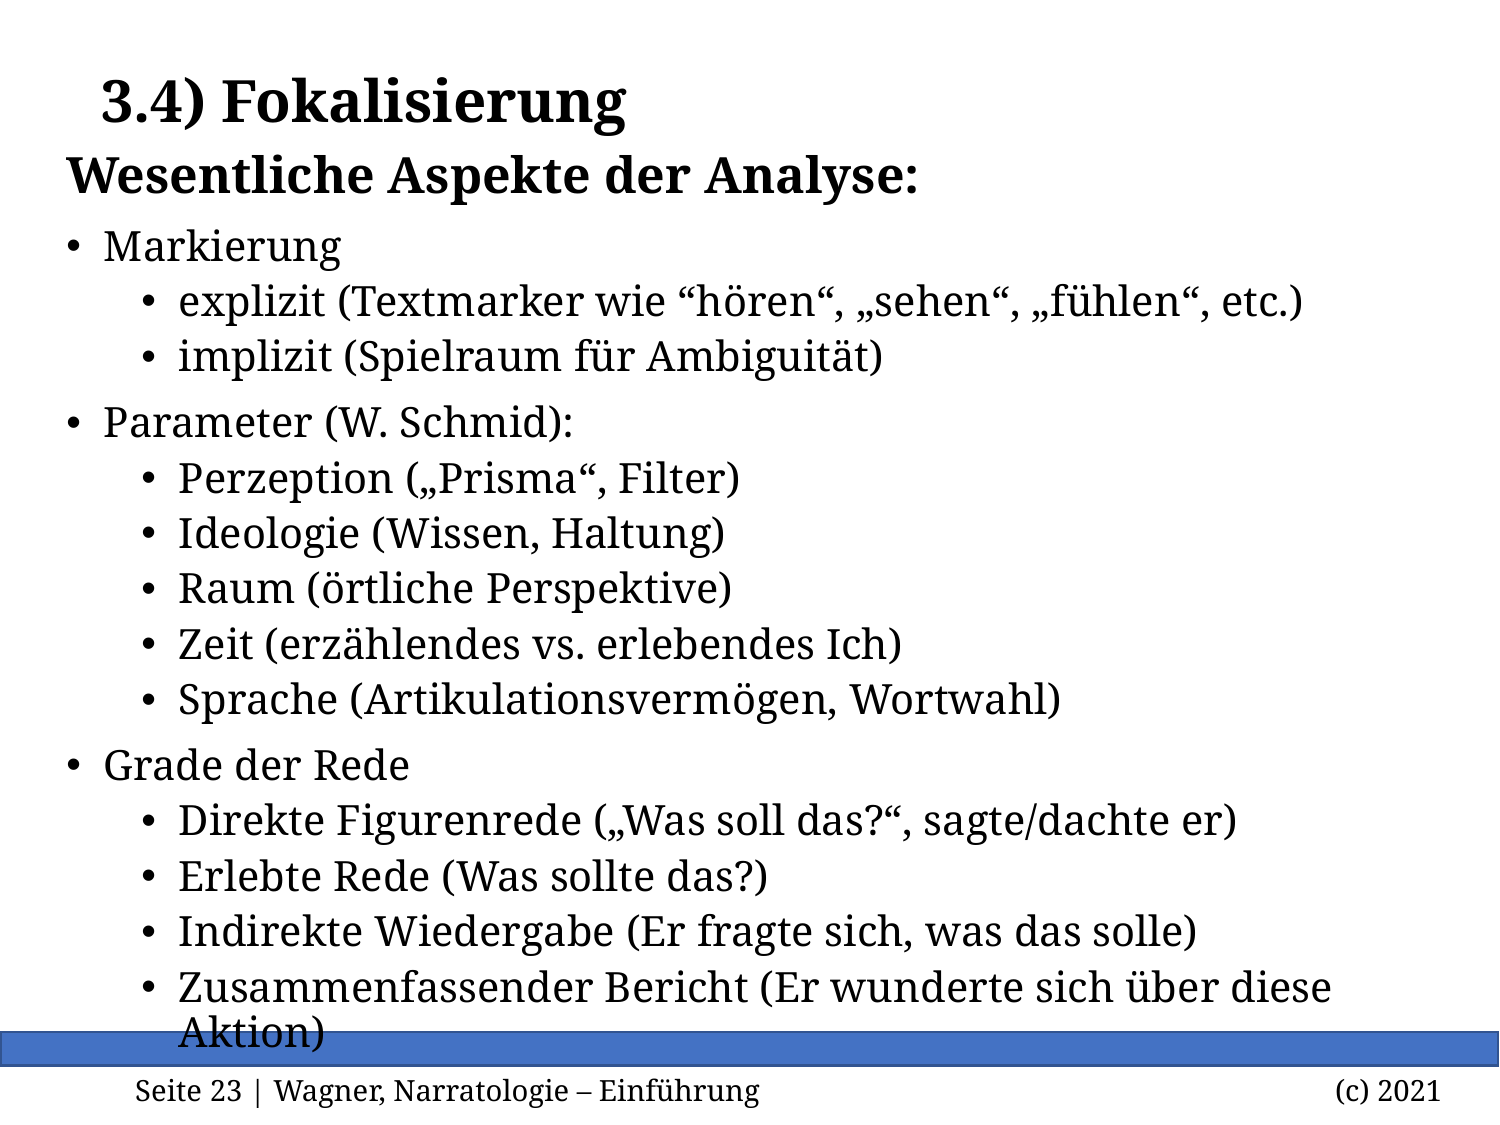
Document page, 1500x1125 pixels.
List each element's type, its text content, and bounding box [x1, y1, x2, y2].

title 3.4) Fokalisierung [101, 42, 1399, 142]
text_box Seite <Foliennummer> | Wagner, Narratologie – Einführung (c) 2021 [120, 1064, 1500, 1120]
text_box Wesentliche Aspekte der Analyse: Markierung explizit (Textmarker wie “hören“, „sehen“, „fühlen“, etc.) implizit (Spielraum für Ambiguität) Parameter (W. Schmid): Perzeption („Prisma“, Filter) Ideologie (Wissen, Haltung) Raum (örtliche Perspektive) Zeit (erzählendes vs. erlebendes Ich) Sprache (Artikulationsvermögen, Wortwahl) Grade der Rede Direkte Figurenrede („Was soll das?“, sagte/dachte er) Erlebte Rede (Was sollte das?) Indirekte Wiedergabe (Er fragte sich, was das solle) Zusammenfassender Bericht (Er wunderte sich über diese Aktion) [51, 142, 1449, 1053]
text_box [0, 1031, 1499, 1067]
